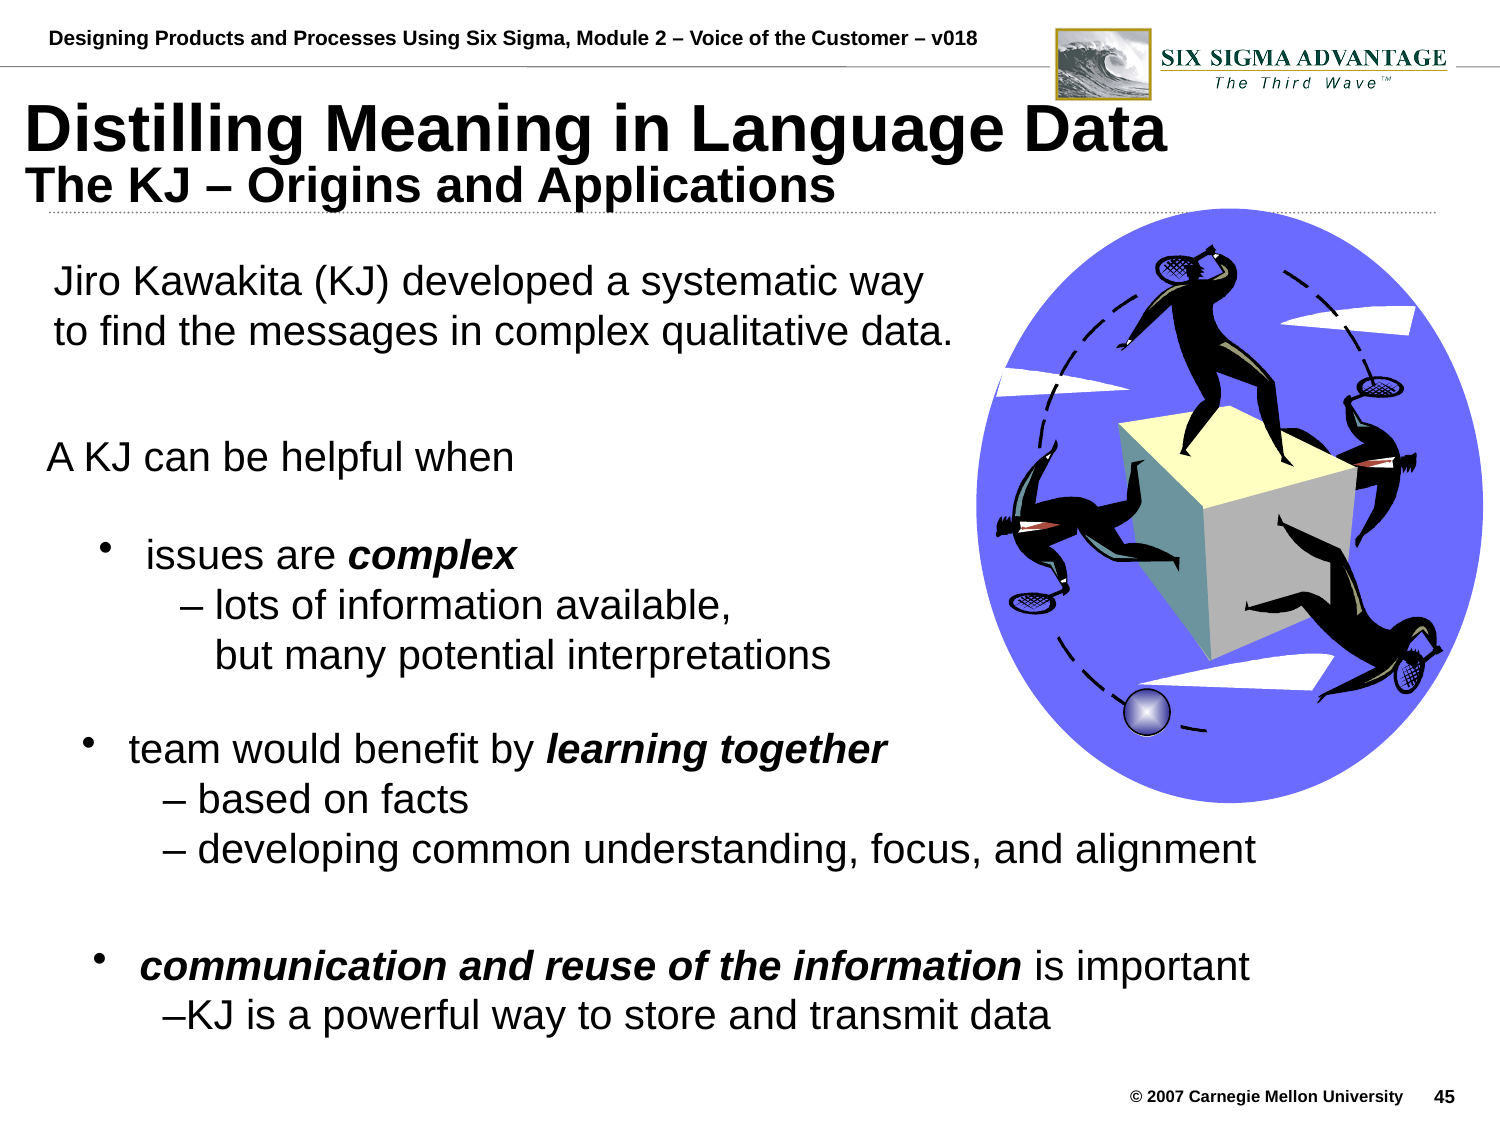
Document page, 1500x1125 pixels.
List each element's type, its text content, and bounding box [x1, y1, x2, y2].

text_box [31, 208, 1484, 804]
picture [1049, 24, 1456, 104]
text_box team would benefit by learning together – based on facts – developing common understanding, focus, and alignment [66, 812, 1297, 880]
title Distilling Meaning in Language Data The KJ – Origins and Applications [24, 99, 1300, 212]
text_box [77, 930, 1380, 1047]
